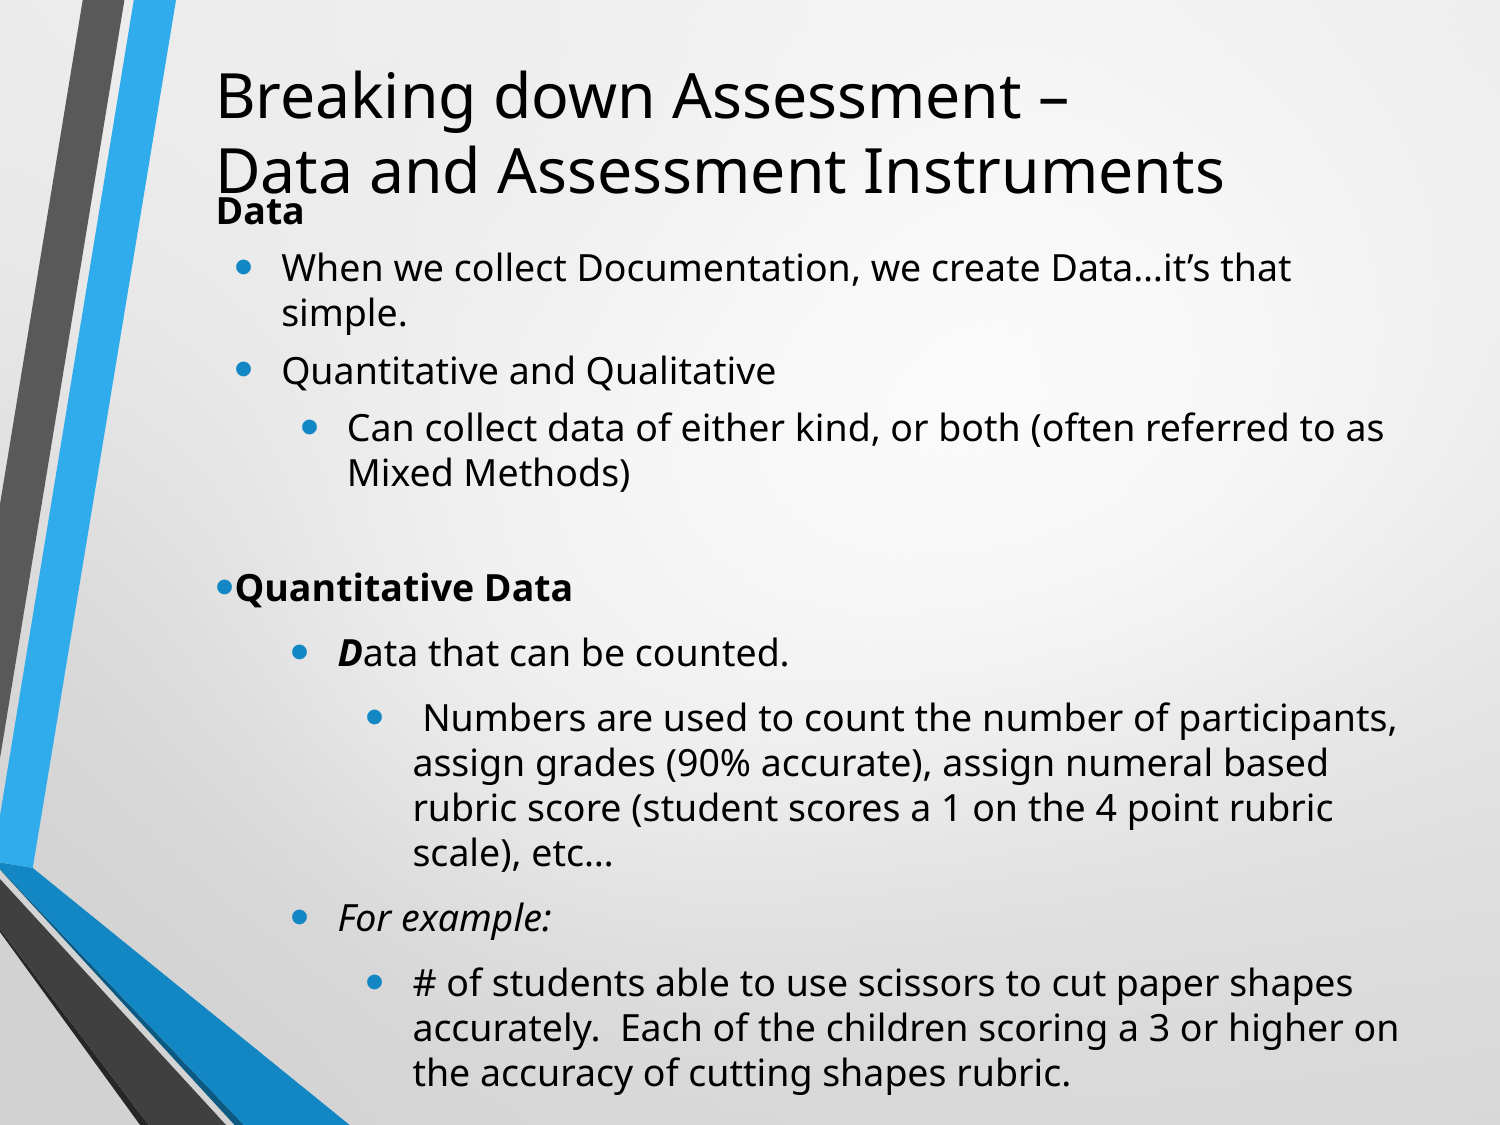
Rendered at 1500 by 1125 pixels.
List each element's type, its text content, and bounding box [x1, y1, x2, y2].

list Data When we collect Documentation, we create Data…it’s that simple. Quantitative and Qualitative Can collect data of either kind, or both (often referred to as Mixed Methods) Quantitative Data Data that can be counted. Numbers are used to count the number of participants, assign grades (90% accurate), assign numeral based rubric score (student scores a 1 on the 4 point rubric scale), etc… For example: # of students able to use scissors to cut paper shapes accurately. Each of the children scoring a 3 or higher on the accuracy of cutting shapes rubric. [200, 299, 1428, 1125]
title Breaking down Assessment – Data and Assessment Instruments [200, 37, 1428, 225]
